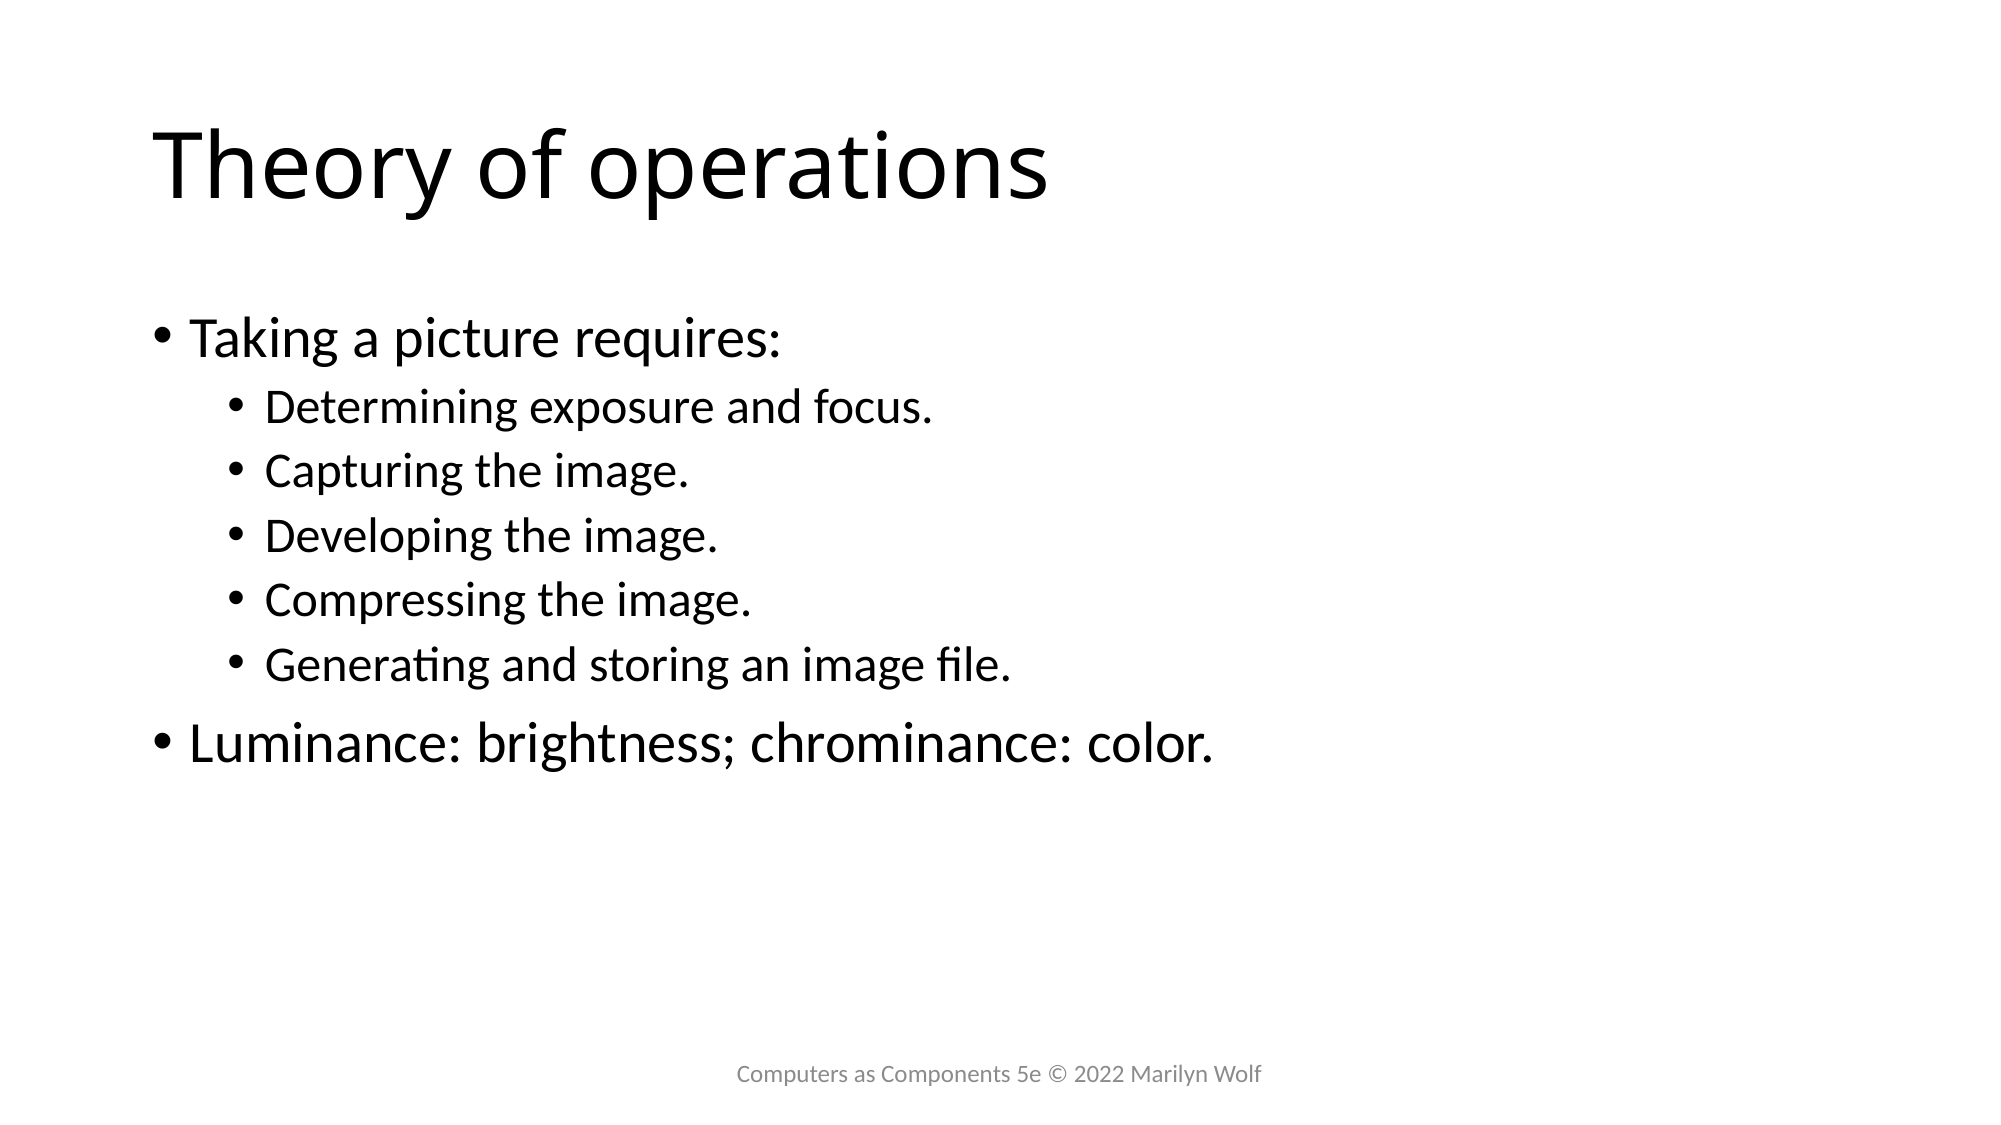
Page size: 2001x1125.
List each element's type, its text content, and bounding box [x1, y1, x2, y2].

footer Computers as Components 5e © 2022 Marilyn Wolf [662, 1042, 1338, 1103]
title Theory of operations [137, 59, 1863, 278]
list Taking a picture requires: Determining exposure and focus. Capturing the image. Developing the image. Compressing the image. Generating and storing an image file. Luminance: brightness; chrominance: color. [137, 299, 1863, 1014]
